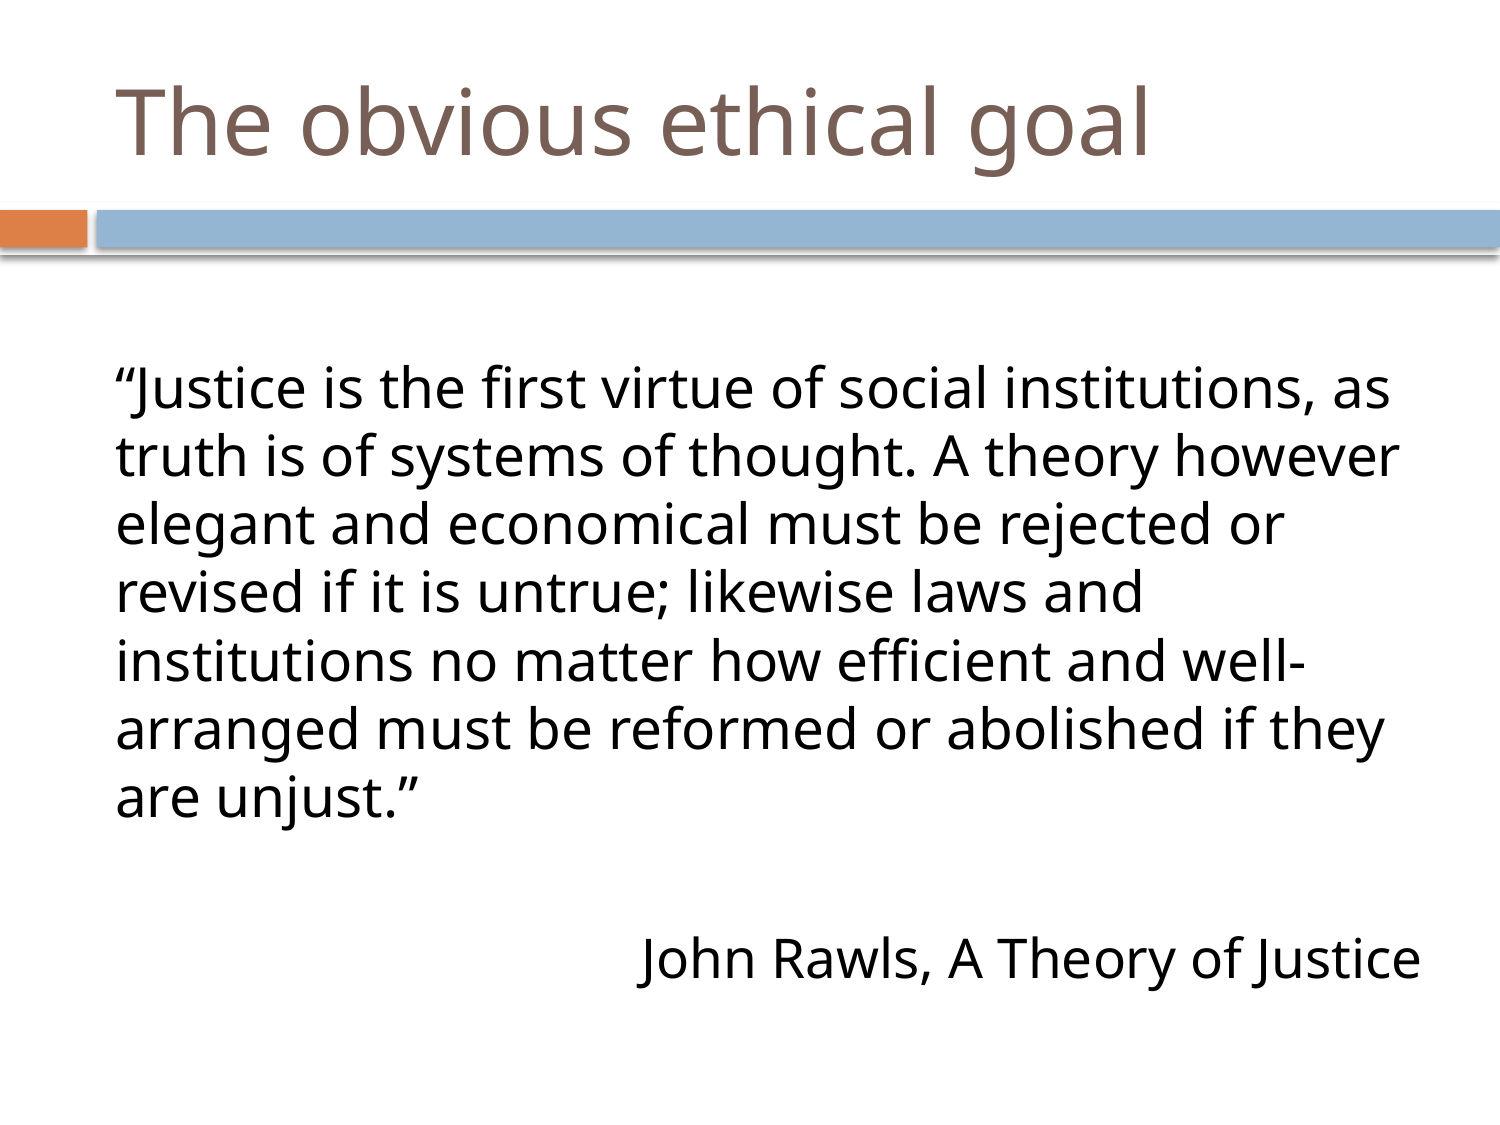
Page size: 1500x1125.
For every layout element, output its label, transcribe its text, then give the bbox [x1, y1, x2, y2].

title The obvious ethical goal [100, 37, 1438, 200]
list “Justice is the first virtue of social institutions, as truth is of systems of thought. A theory however elegant and economical must be rejected or revised if it is untrue; likewise laws and institutions no matter how efficient and well-arranged must be reformed or abolished if they are unjust.” John Rawls, A Theory of Justice [100, 262, 1438, 1000]
